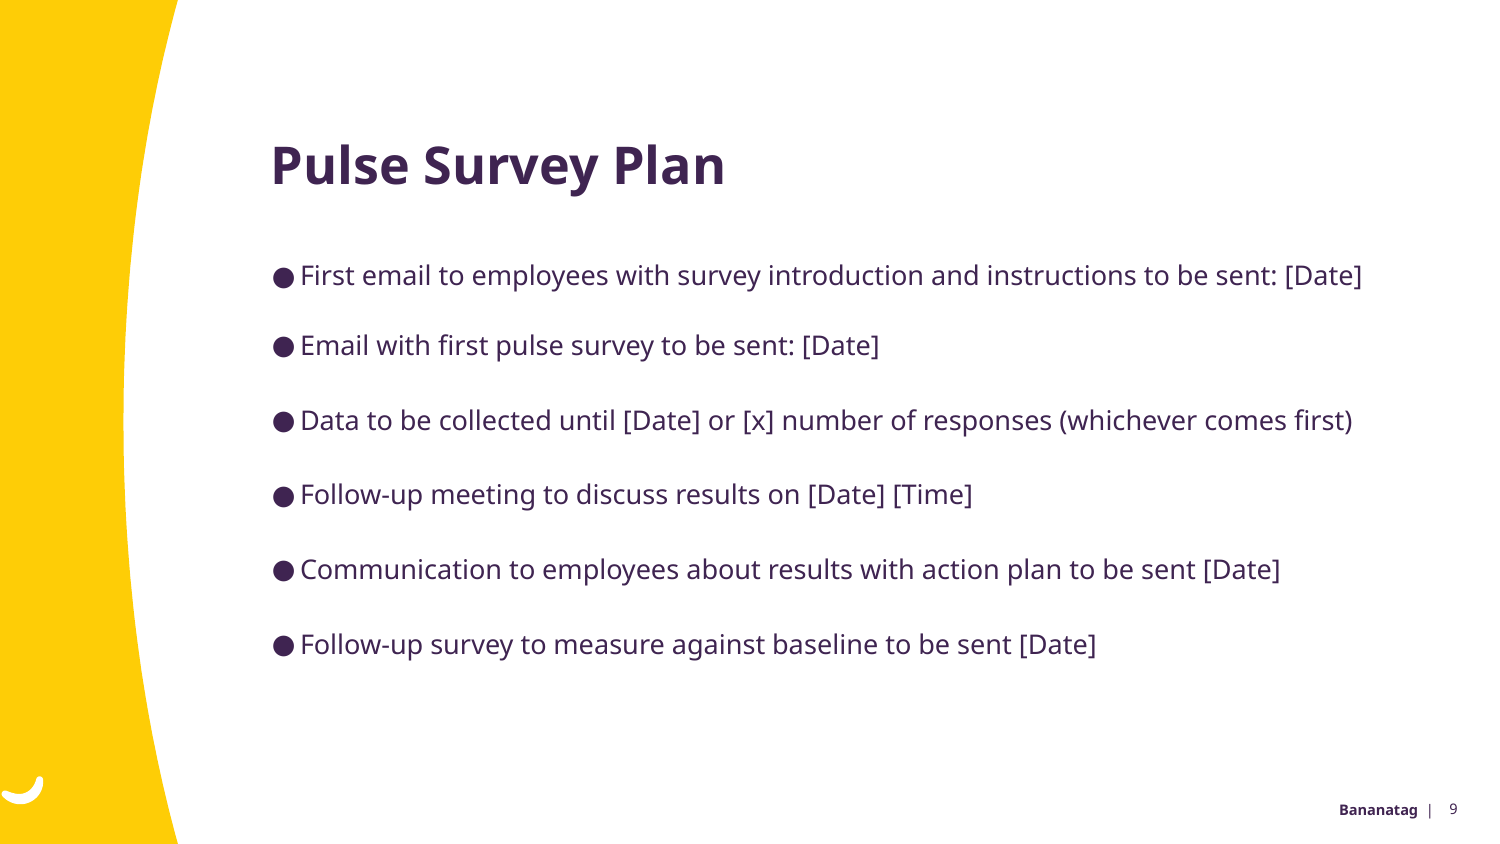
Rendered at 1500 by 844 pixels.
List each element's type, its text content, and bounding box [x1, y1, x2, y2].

text_box Pulse Survey Plan [255, 108, 1323, 224]
text_box First email to employees with survey introduction and instructions to be sent: [Date] Email with first pulse survey to be sent: [Date] Data to be collected until [Date] or [x] number of responses (whichever comes first) Follow-up meeting to discuss results on [Date] [Time] Communication to employees about results with action plan to be sent [Date] Follow-up survey to measure against baseline to be sent [Date] [255, 238, 1412, 734]
